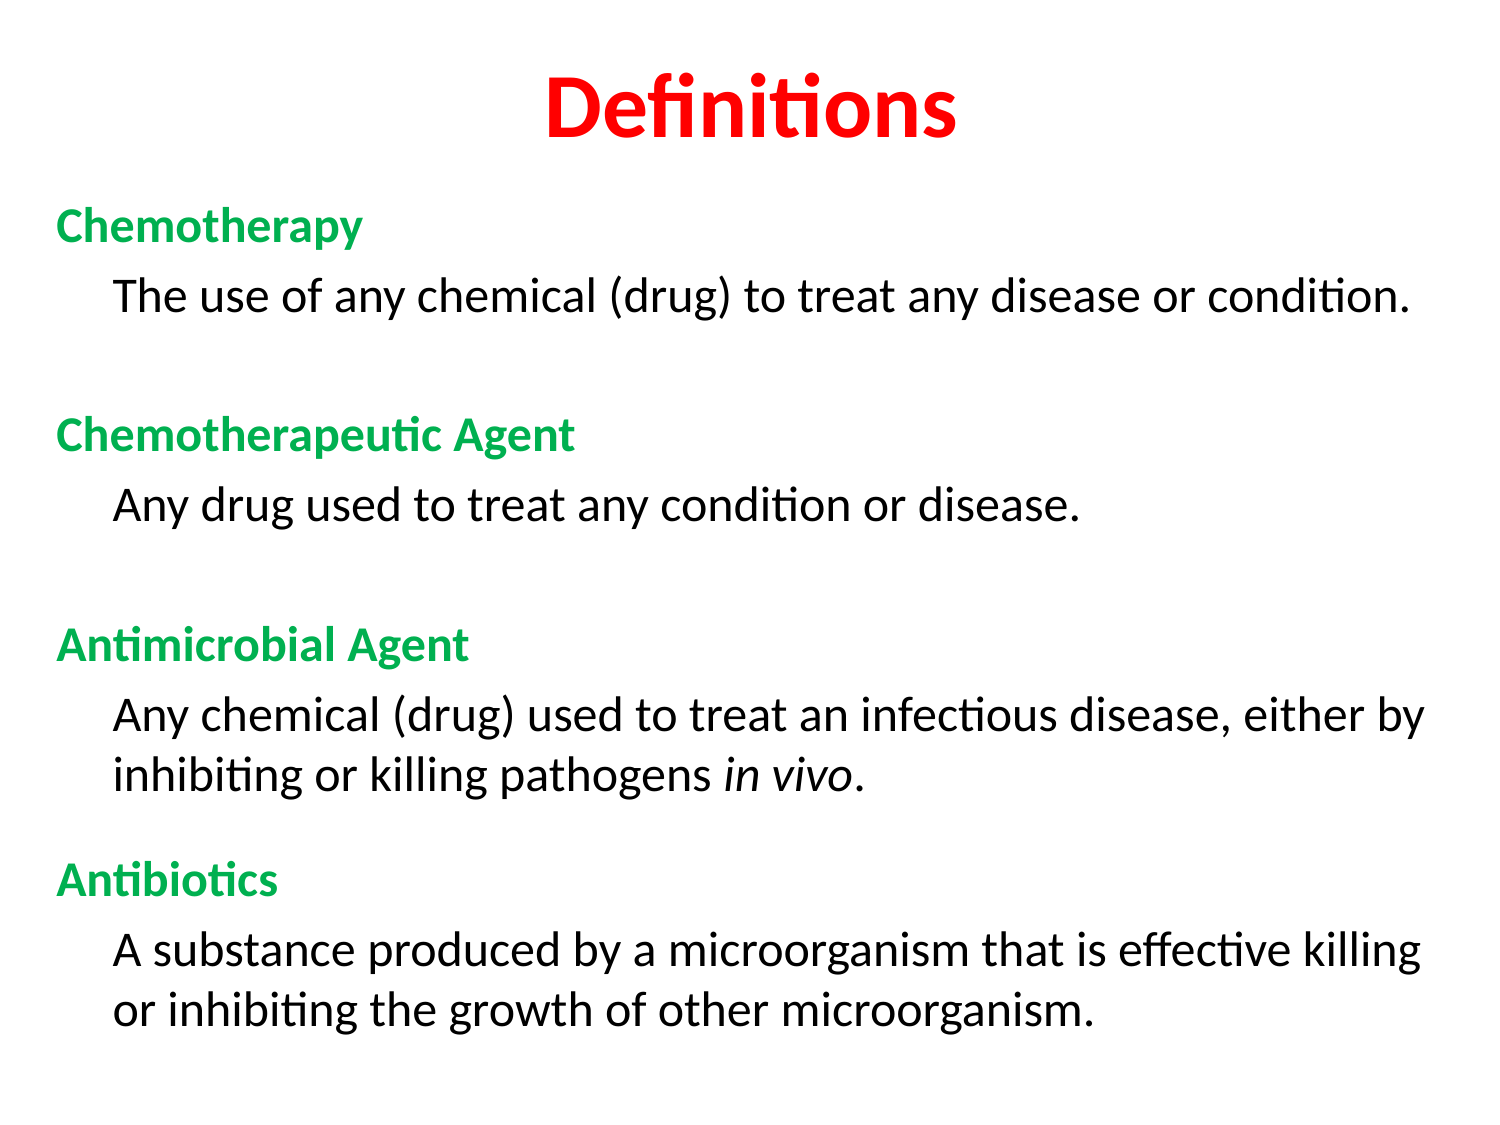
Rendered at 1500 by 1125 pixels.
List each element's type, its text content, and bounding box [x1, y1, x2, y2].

list Chemotherapy The use of any chemical (drug) to treat any disease or condition. Chemotherapeutic Agent Any drug used to treat any condition or disease. Antimicrobial Agent Any chemical (drug) used to treat an infectious disease, either by inhibiting or killing pathogens in vivo. Antibiotics A substance produced by a microorganism that is effective killing or inhibiting the growth of other microorganism. [41, 184, 1447, 1083]
title Definitions [76, 30, 1427, 171]
